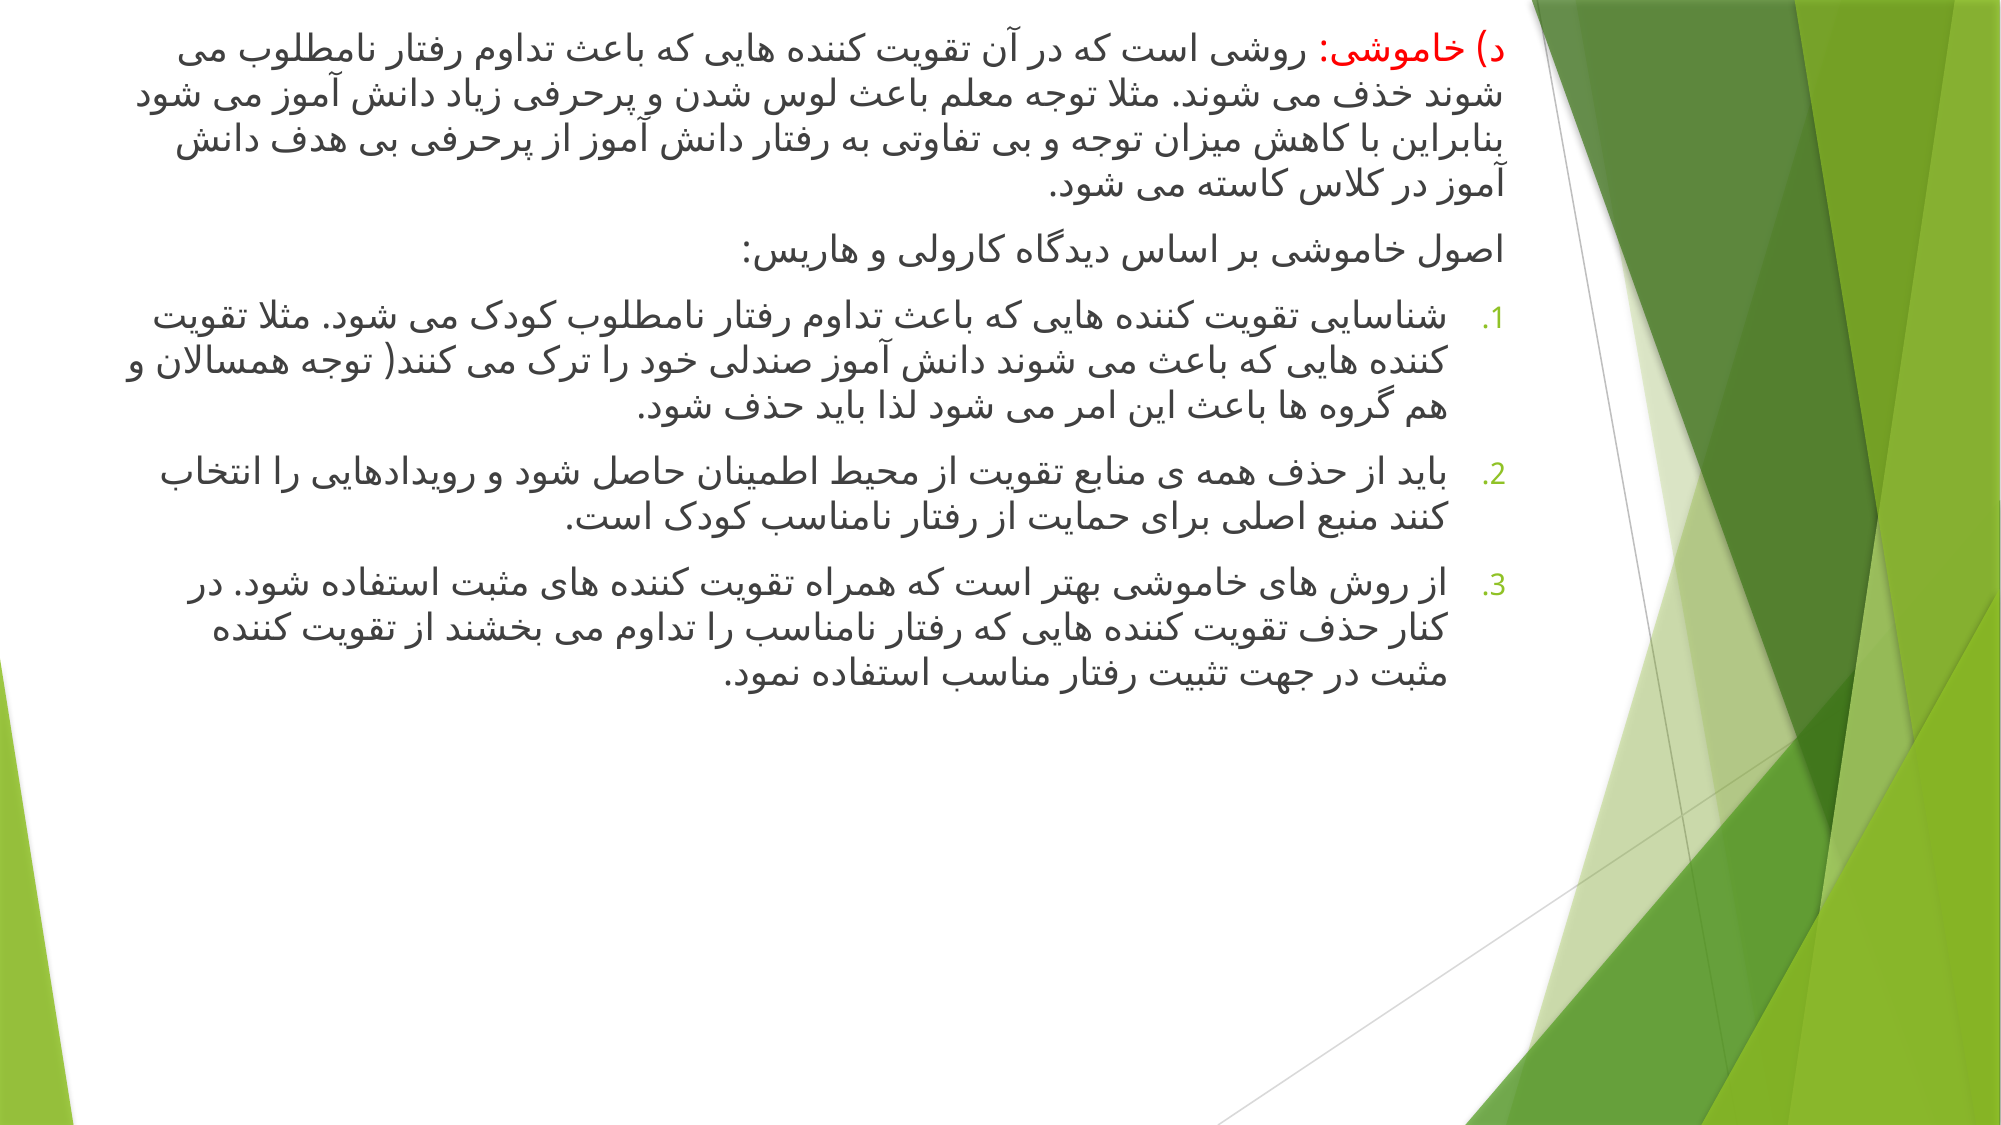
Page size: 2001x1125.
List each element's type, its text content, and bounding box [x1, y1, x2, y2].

list د) خاموشی: روشی است که در آن تقویت کننده هایی که باعث تداوم رفتار نامطلوب می شوند خذف می شوند. مثلا توجه معلم باعث لوس شدن و پرحرفی زیاد دانش آموز می شود بنابراین با کاهش میزان توجه و بی تفاوتی به رفتار دانش آموز از پرحرفی بی هدف دانش آموز در کلاس کاسته می شود. اصول خاموشی بر اساس دیدگاه کارولی و هاریس: شناسایی تقویت کننده هایی که باعث تداوم رفتار نامطلوب کودک می شود. مثلا تقویت کننده هایی که باعث می شوند دانش آموز صندلی خود را ترک می کنند( توجه همسالان و هم گروه ها باعث این امر می شود لذا باید حذف شود. باید از حذف همه ی منابع تقویت از محیط اطمینان حاصل شود و رویدادهایی را انتخاب کنند منبع اصلی برای حمایت از رفتار نامناسب کودک است. از روش های خاموشی بهتر است که همراه تقویت کننده های مثبت استفاده شود. در کنار حذف تقویت کننده هایی که رفتار نامناسب را تداوم می بخشند از تقویت کننده مثبت در جهت تثبیت رفتار مناسب استفاده نمود. [111, 16, 1522, 991]
